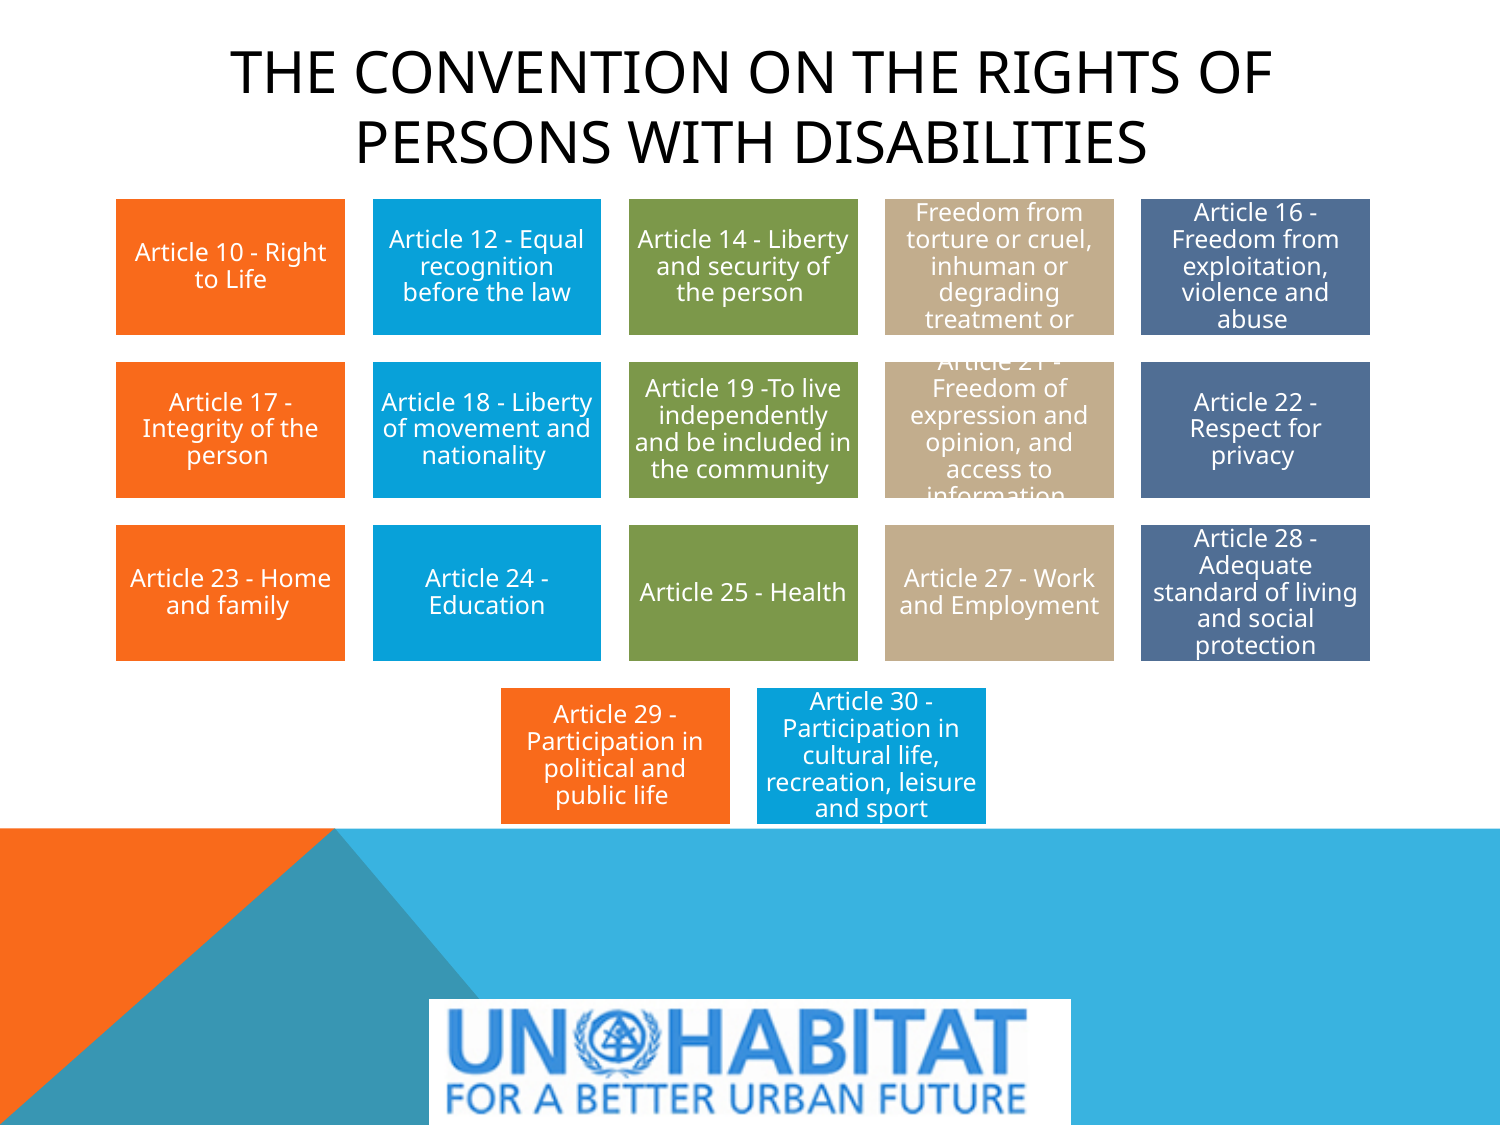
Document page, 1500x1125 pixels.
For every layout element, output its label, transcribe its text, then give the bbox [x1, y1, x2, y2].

picture [428, 999, 1071, 1125]
title The convention on the rights of persons with disabilities [135, 60, 1369, 150]
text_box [6, 196, 1480, 827]
